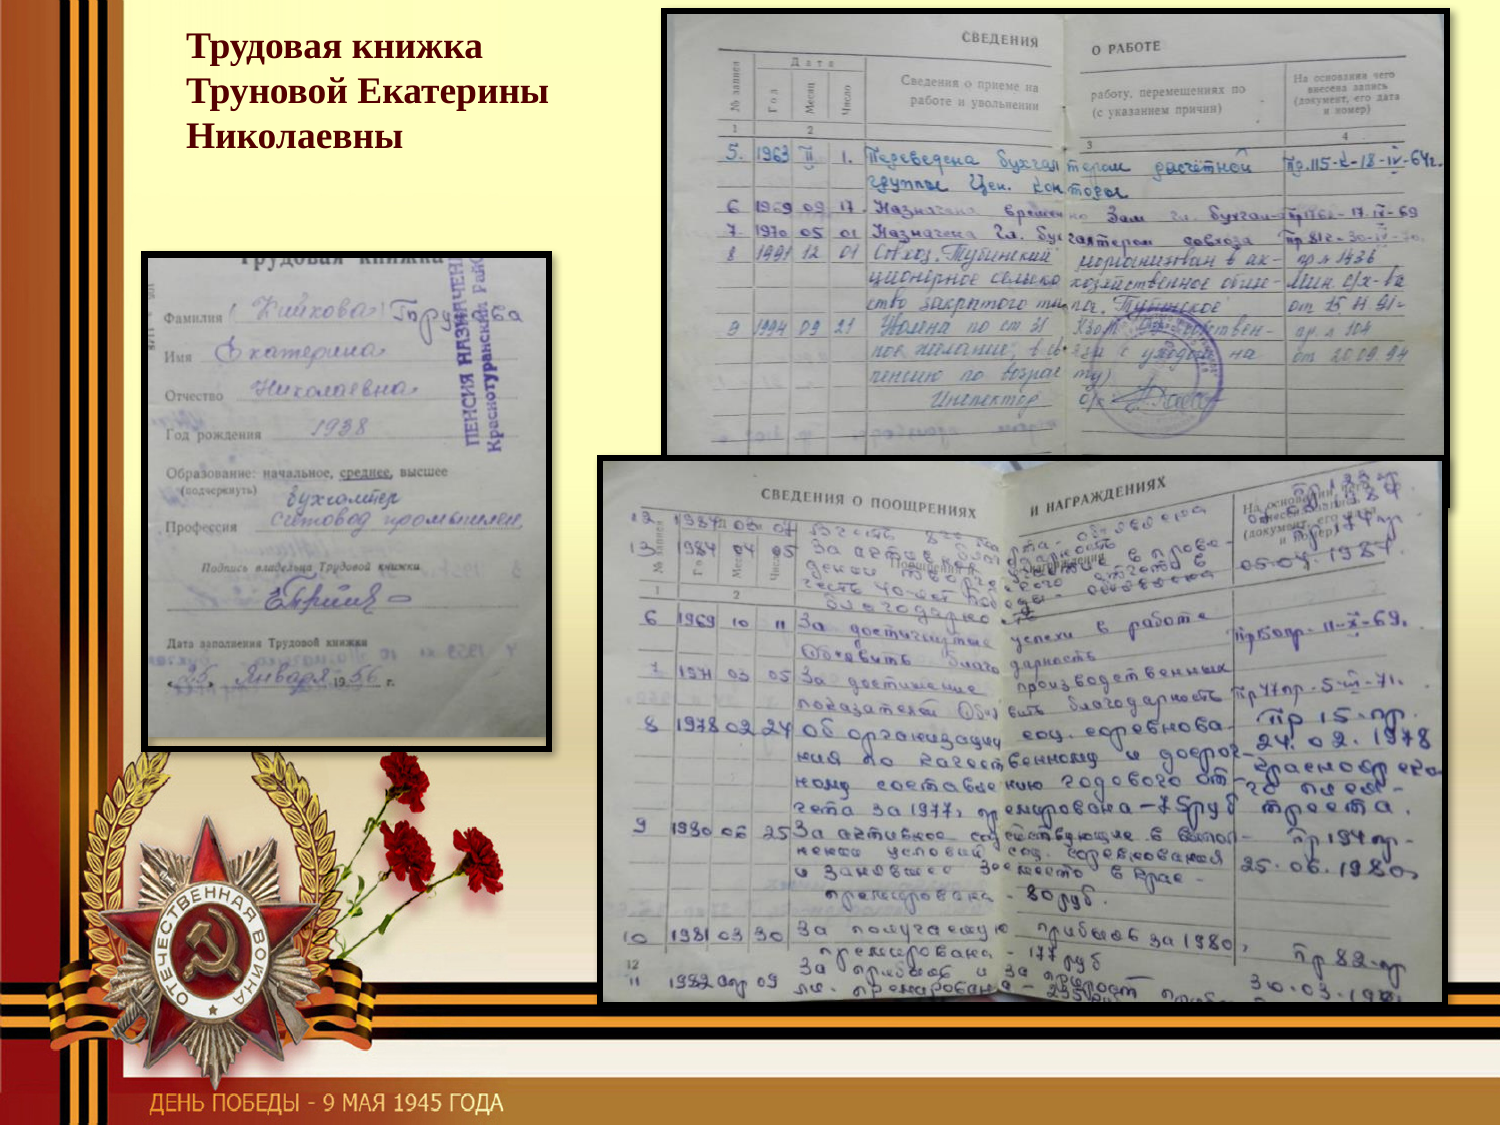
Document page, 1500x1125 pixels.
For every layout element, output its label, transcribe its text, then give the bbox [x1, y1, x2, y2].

text_box Трудовая книжка Труновой Екатерины Николаевны [171, 14, 644, 164]
picture [0, 0, 1500, 1125]
